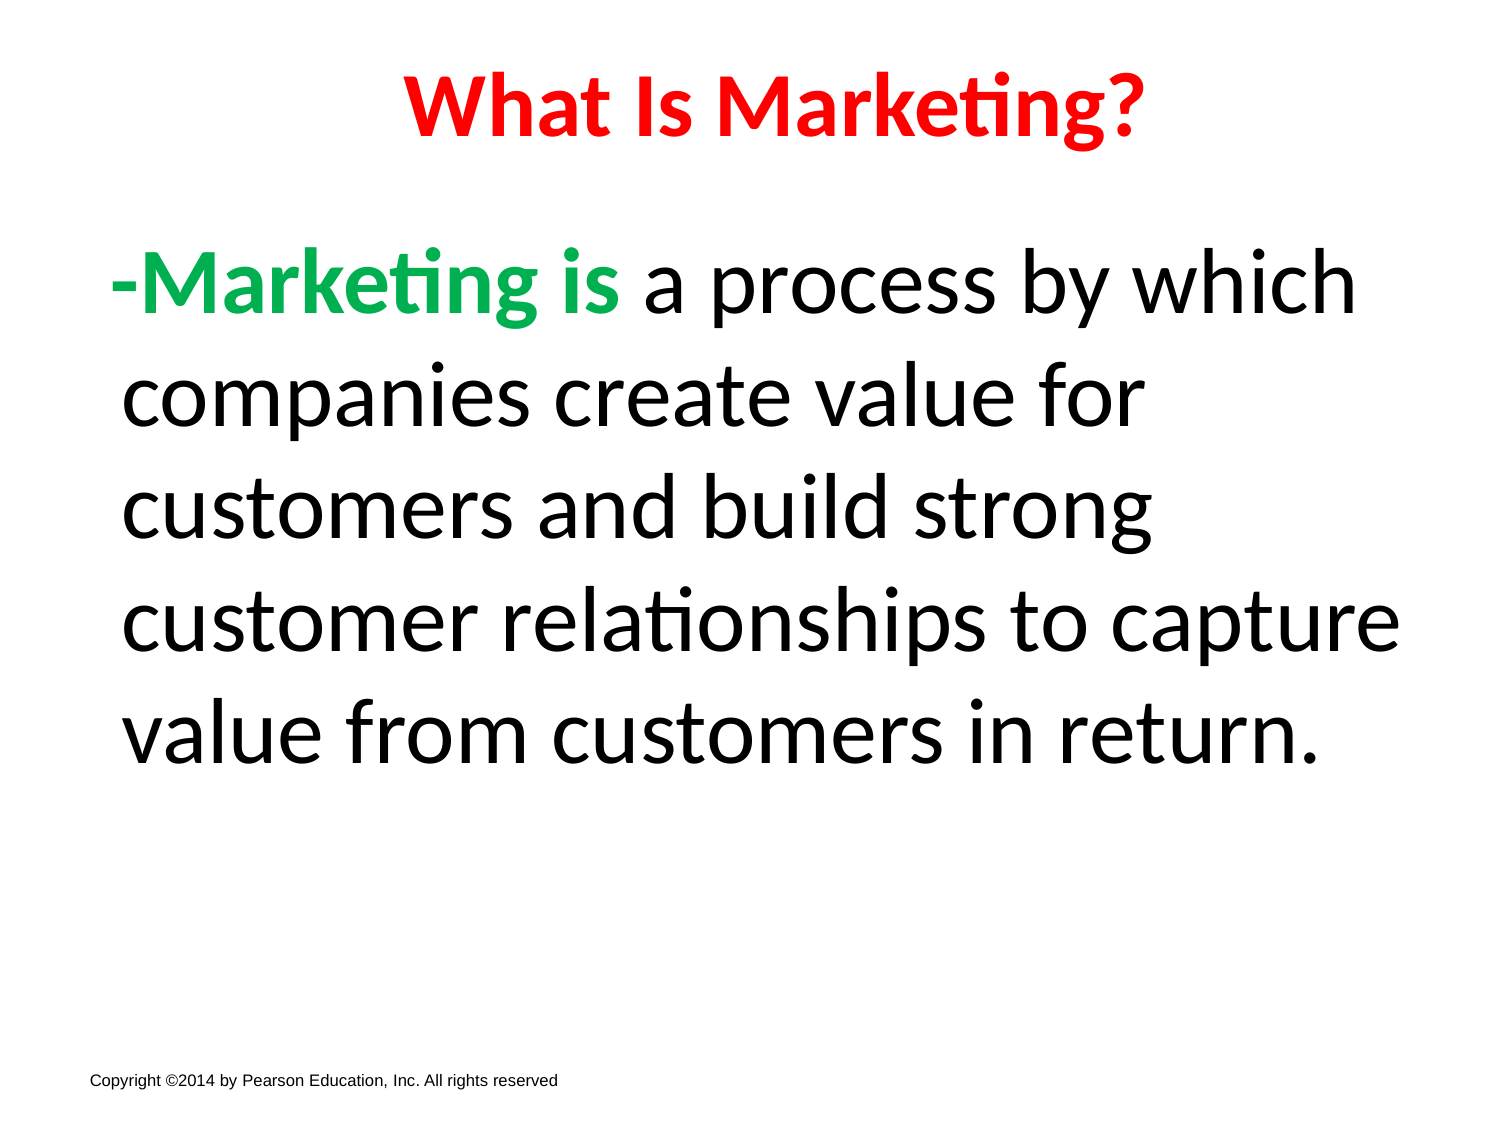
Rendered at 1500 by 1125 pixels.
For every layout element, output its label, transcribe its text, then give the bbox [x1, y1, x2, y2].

list -Marketing is a process by which companies create value for customers and build strong customer relationships to capture value from customers in return. [50, 212, 1475, 1063]
title What Is Marketing? [137, 0, 1416, 200]
text_box Copyright ©2014 by Pearson Education, Inc. All rights reserved [74, 1062, 825, 1098]
